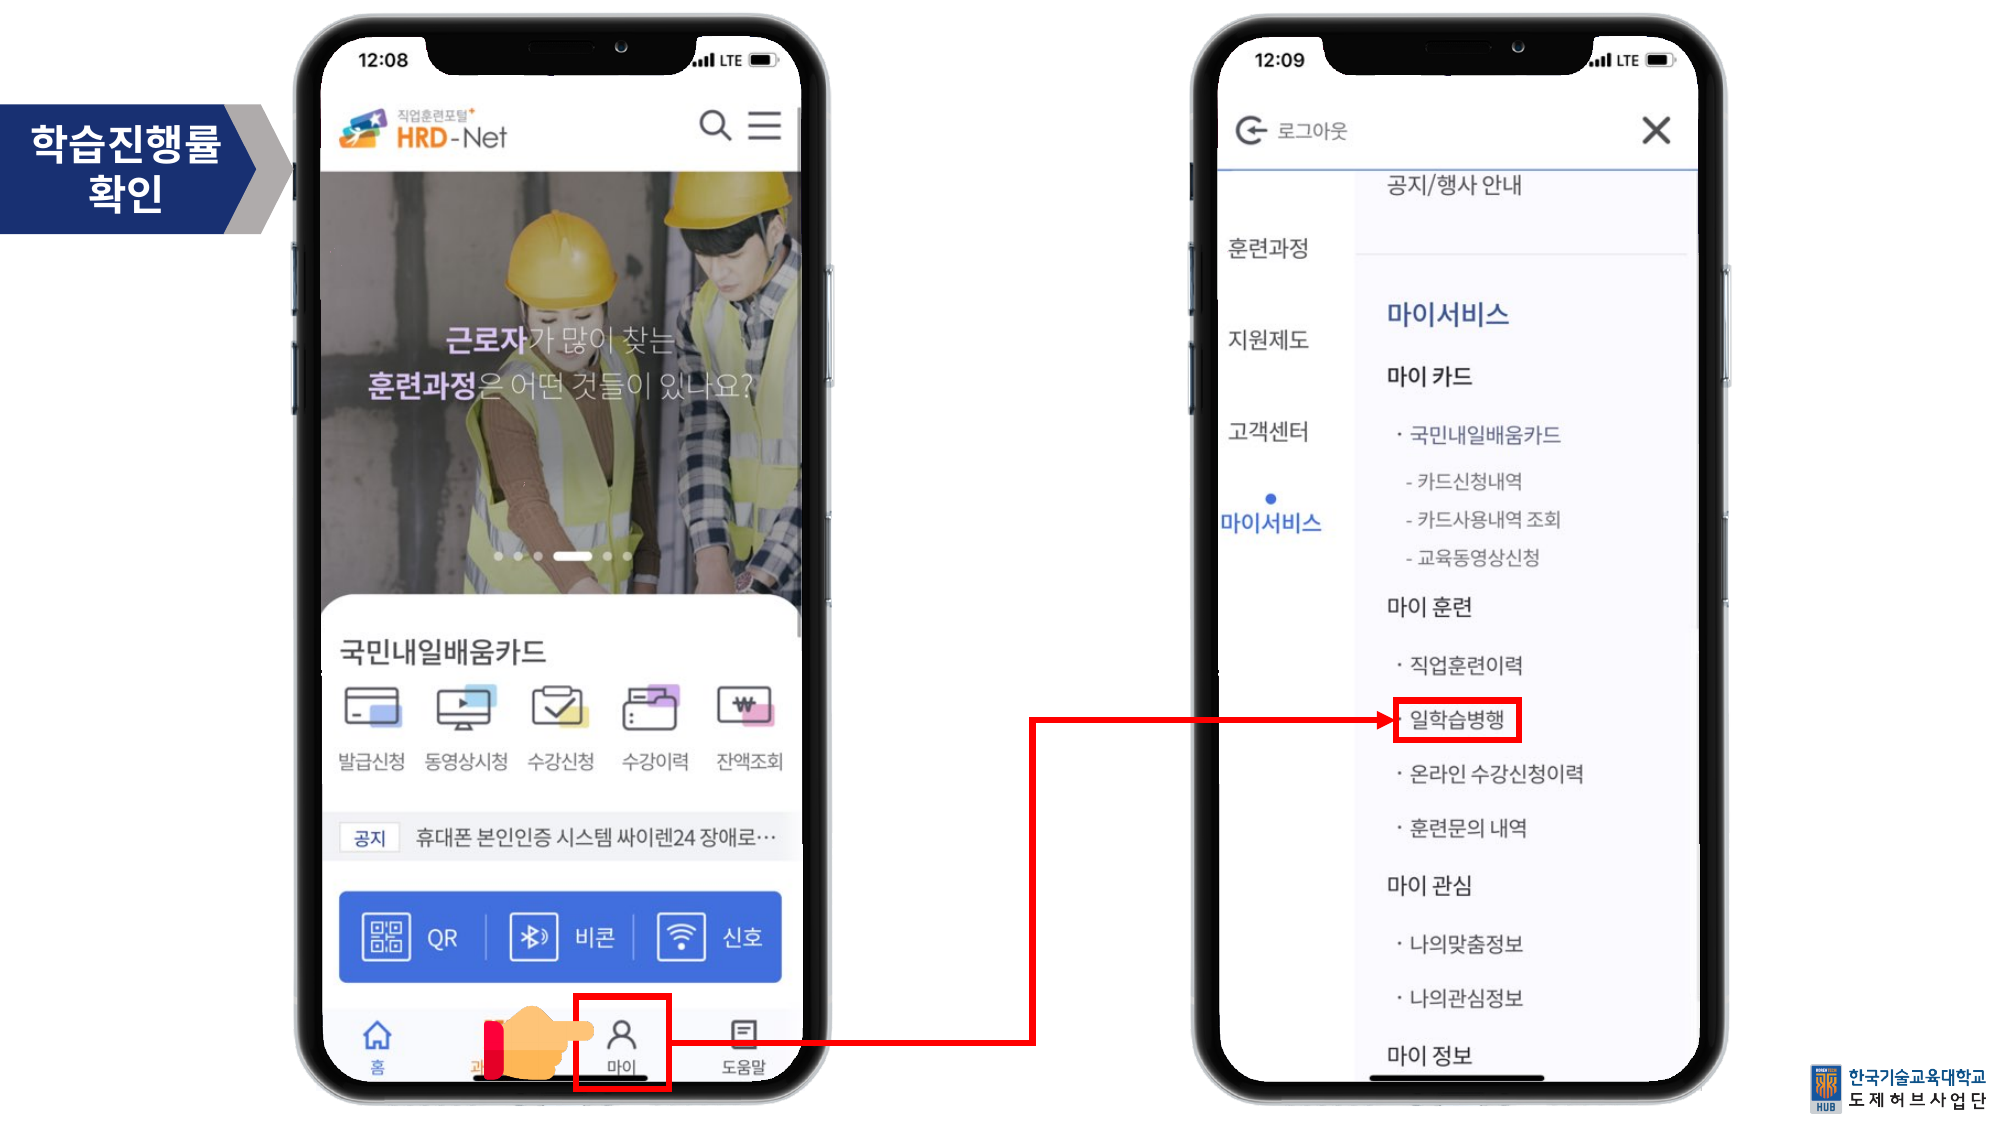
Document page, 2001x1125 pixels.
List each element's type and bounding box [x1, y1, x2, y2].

picture [1166, 0, 1748, 1125]
text_box [0, 104, 294, 235]
text_box [669, 720, 1396, 1043]
text_box [484, 987, 670, 1098]
picture [269, 0, 852, 1125]
picture [1810, 1064, 1986, 1114]
